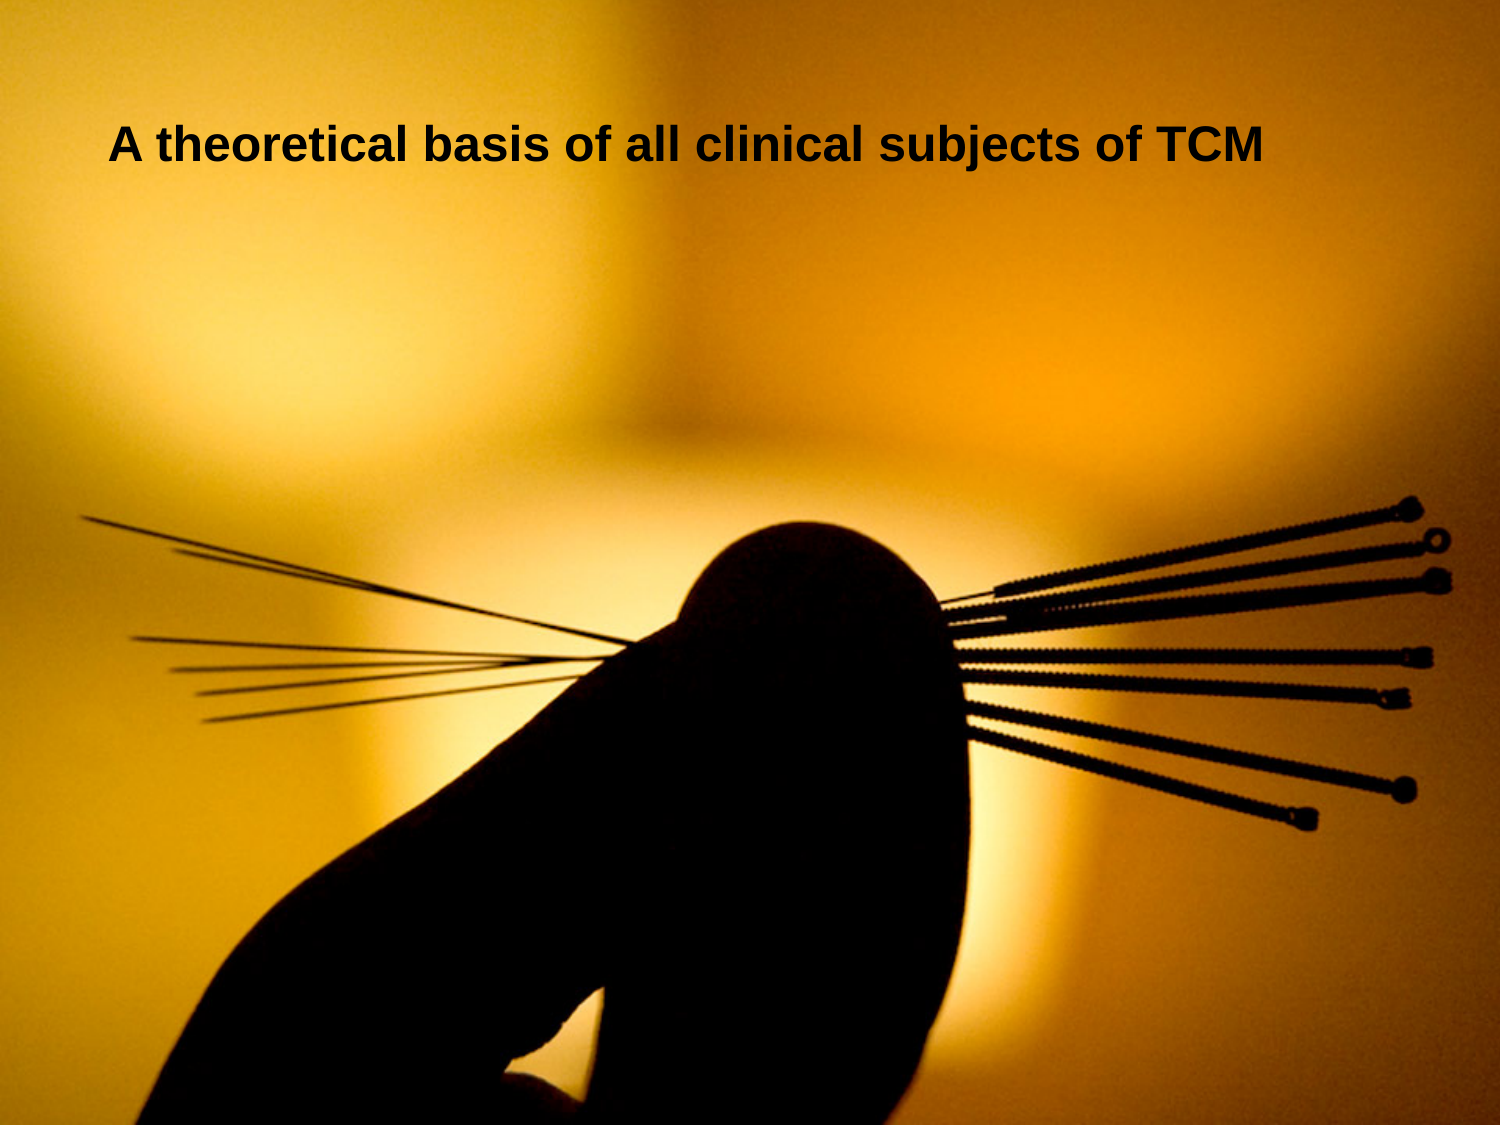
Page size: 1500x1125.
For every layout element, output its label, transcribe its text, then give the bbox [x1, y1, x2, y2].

picture [0, 0, 1500, 1125]
text_box A theoretical basis of all clinical subjects of TCM [92, 103, 1295, 179]
